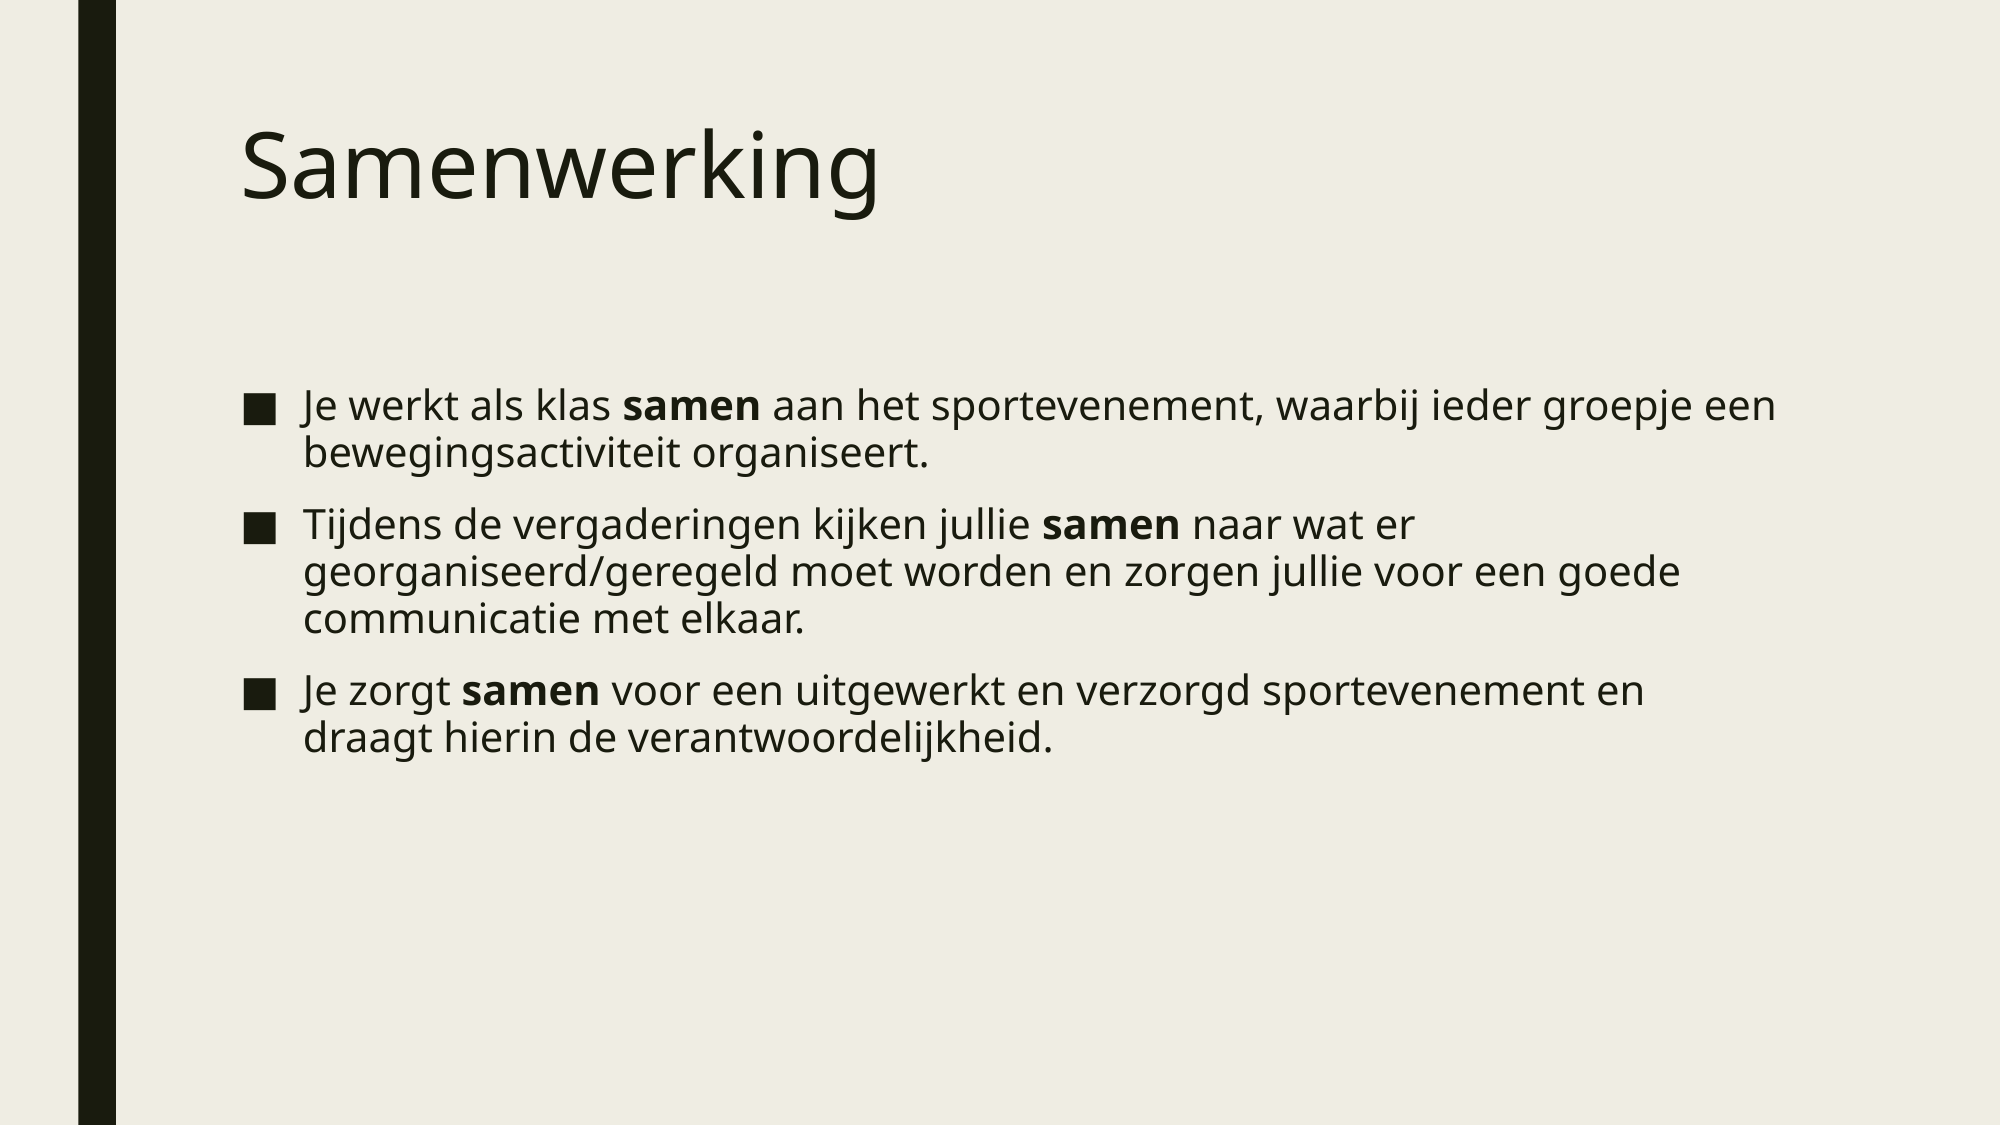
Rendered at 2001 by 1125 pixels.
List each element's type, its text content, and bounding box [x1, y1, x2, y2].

title Samenwerking [225, 112, 1800, 357]
list Je werkt als klas samen aan het sportevenement, waarbij ieder groepje een bewegingsactiviteit organiseert. Tijdens de vergaderingen kijken jullie samen naar wat er georganiseerd/geregeld moet worden en zorgen jullie voor een goede communicatie met elkaar. Je zorgt samen voor een uitgewerkt en verzorgd sportevenement en draagt hierin de verantwoordelijkheid. [225, 375, 1800, 963]
